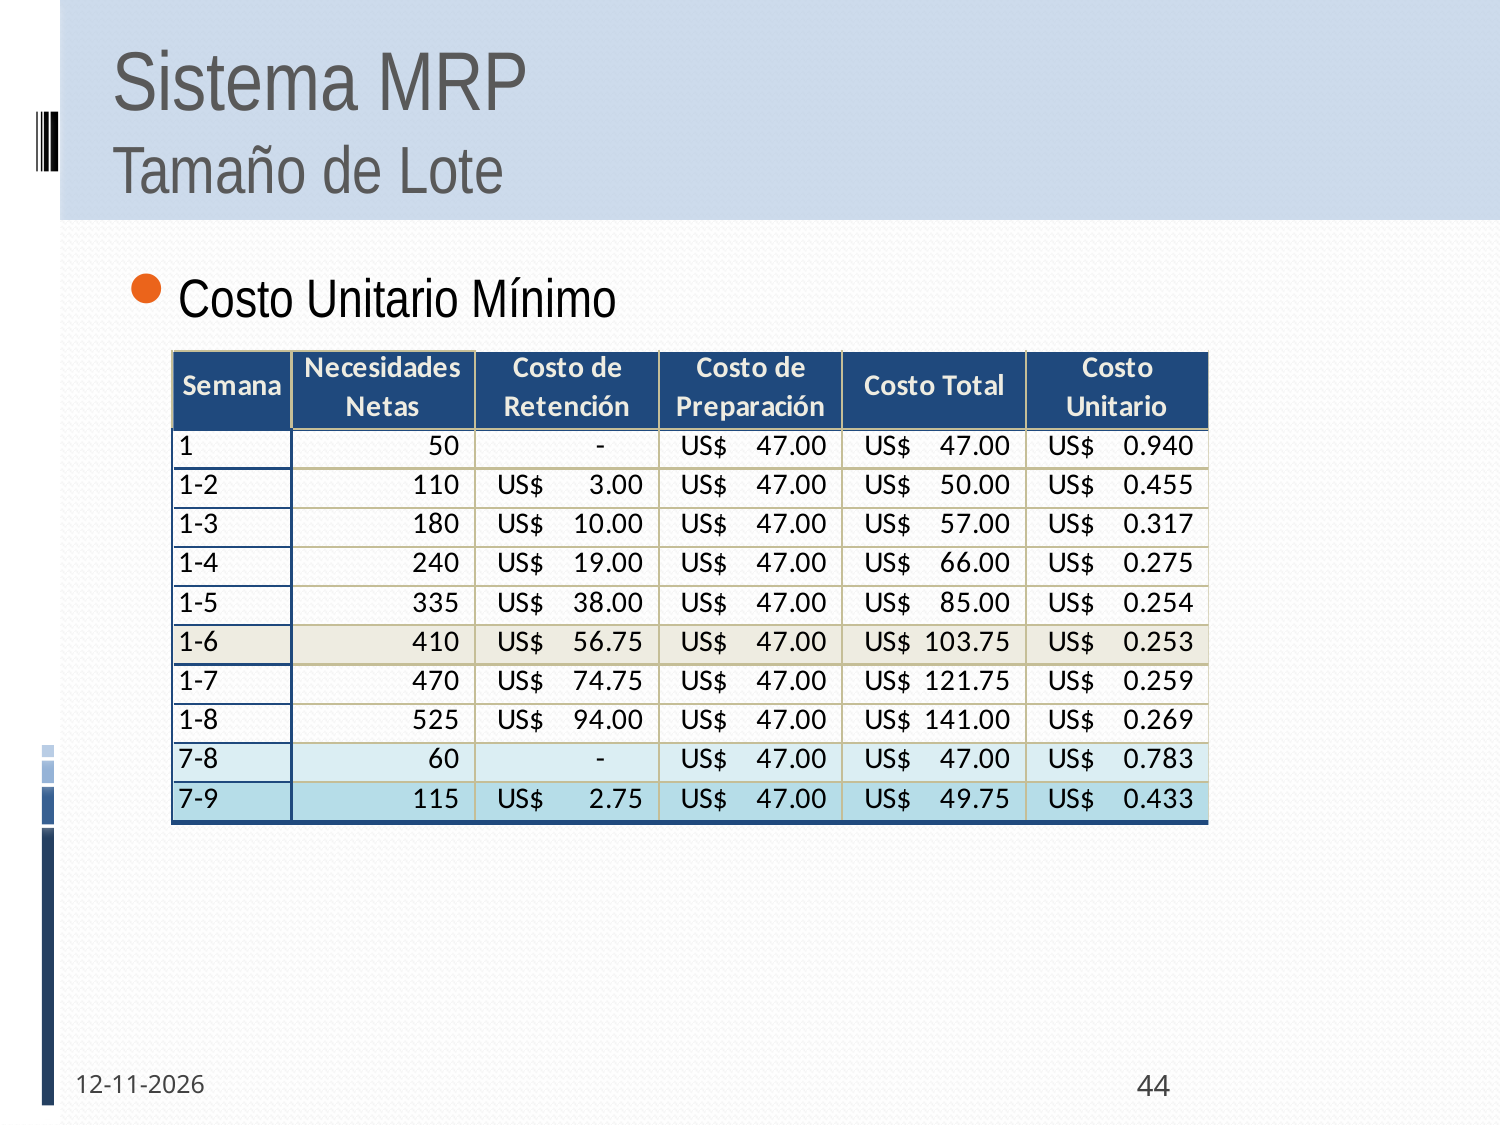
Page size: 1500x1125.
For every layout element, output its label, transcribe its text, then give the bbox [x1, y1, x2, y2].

slide_number 44 [1045, 1046, 1171, 1107]
picture [170, 349, 1211, 865]
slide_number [75, 1042, 243, 1103]
title Sistema MRP Tamaño de Lote [111, 18, 1436, 207]
list Costo Unitario Mínimo [111, 255, 1436, 1038]
